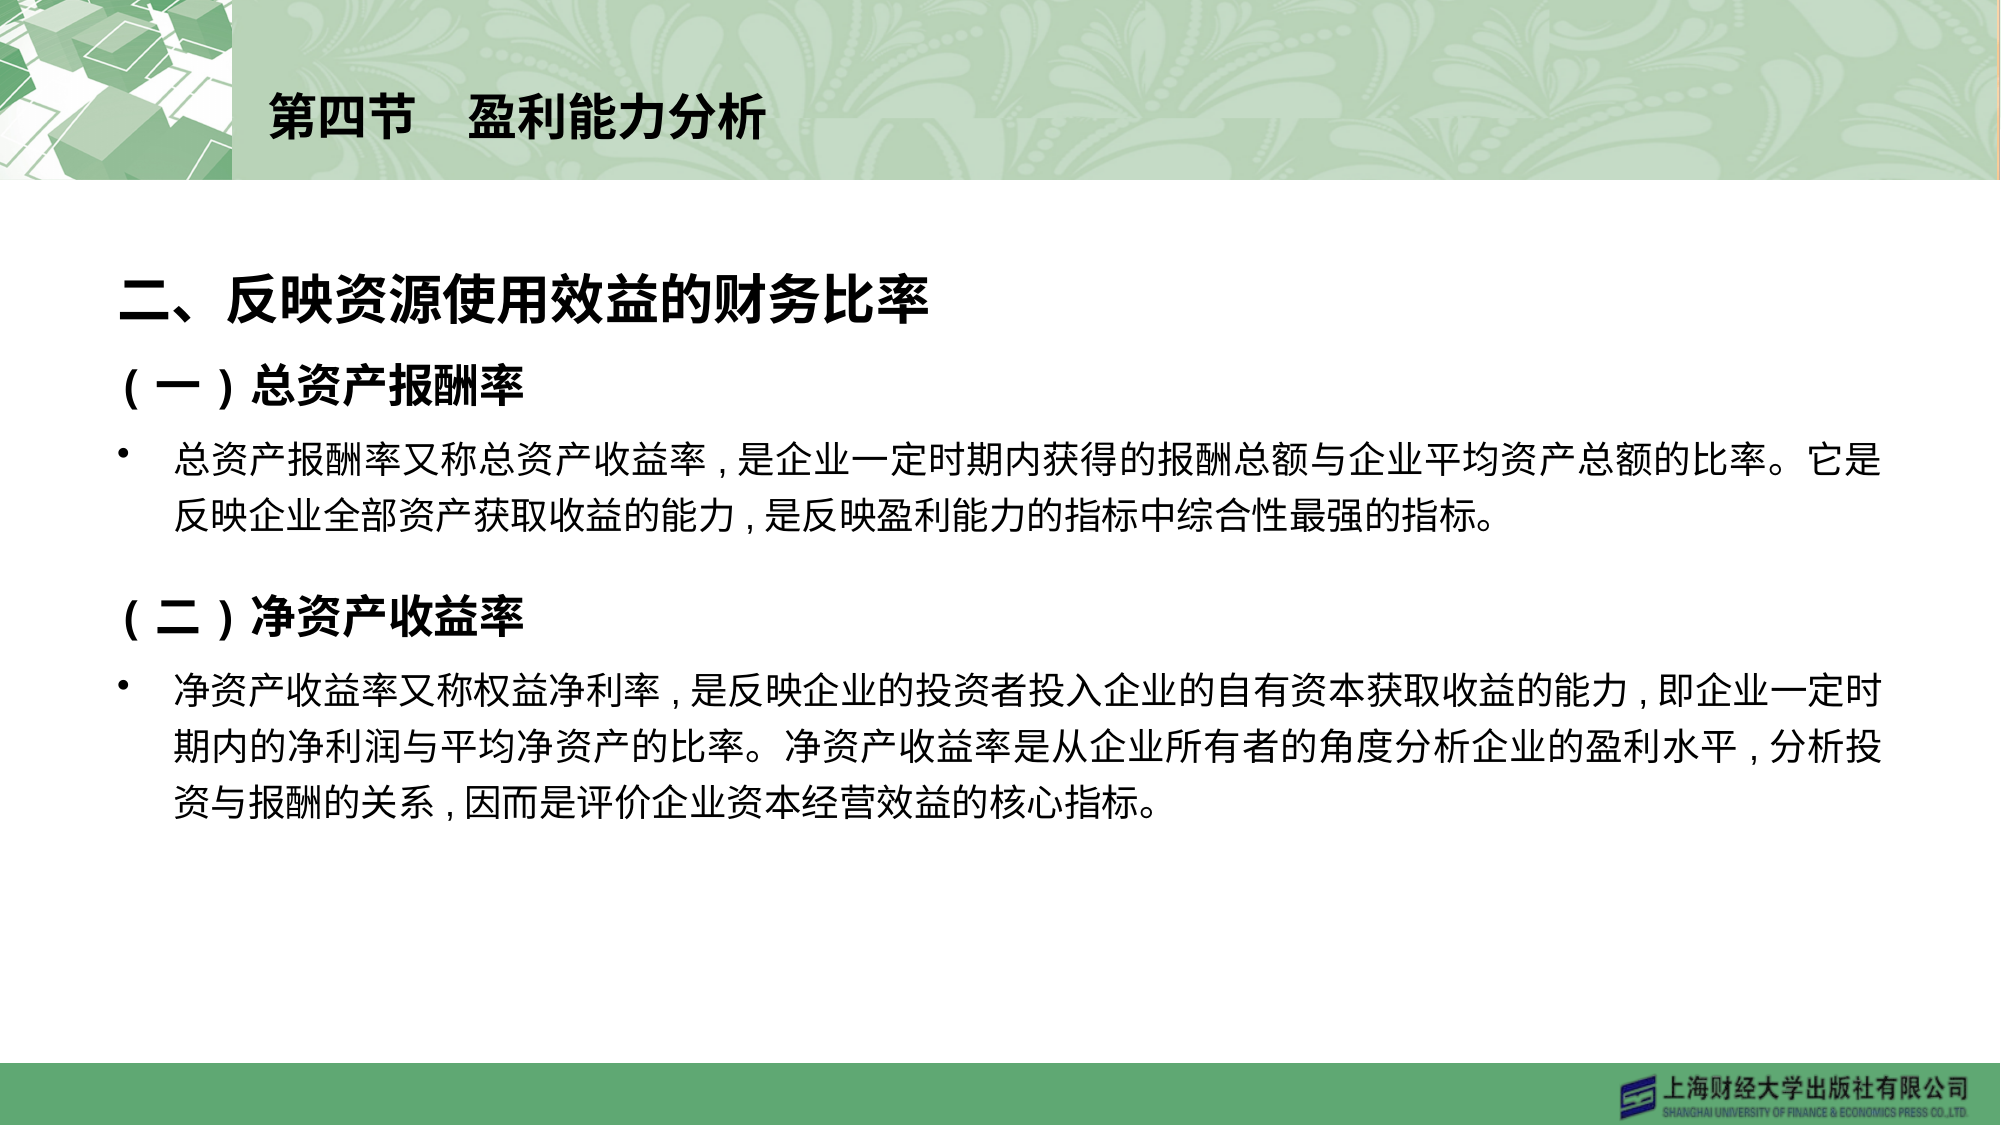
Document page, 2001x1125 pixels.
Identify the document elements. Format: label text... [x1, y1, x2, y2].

list 二、反映资源使用效益的财务比率 (一)总资产报酬率 总资产报酬率又称总资产收益率,是企业一定时期内获得的报酬总额与企业平均资产总额的比率。它是反映企业全部资产获取收益的能力,是反映盈利能力的指标中综合性最强的指标。 (二)净资产收益率 净资产收益率又称权益净利率,是反映企业的投资者投入企业的自有资本获取收益的能力,即企业一定时期内的净利润与平均净资产的比率。净资产收益率是从企业所有者的角度分析企业的盈利水平,分析投资与报酬的关系,因而是评价企业资本经营效益的核心指标。 [102, 241, 1898, 1065]
title 第四节 盈利能力分析 [252, 64, 1609, 168]
picture [0, 0, 2001, 1125]
